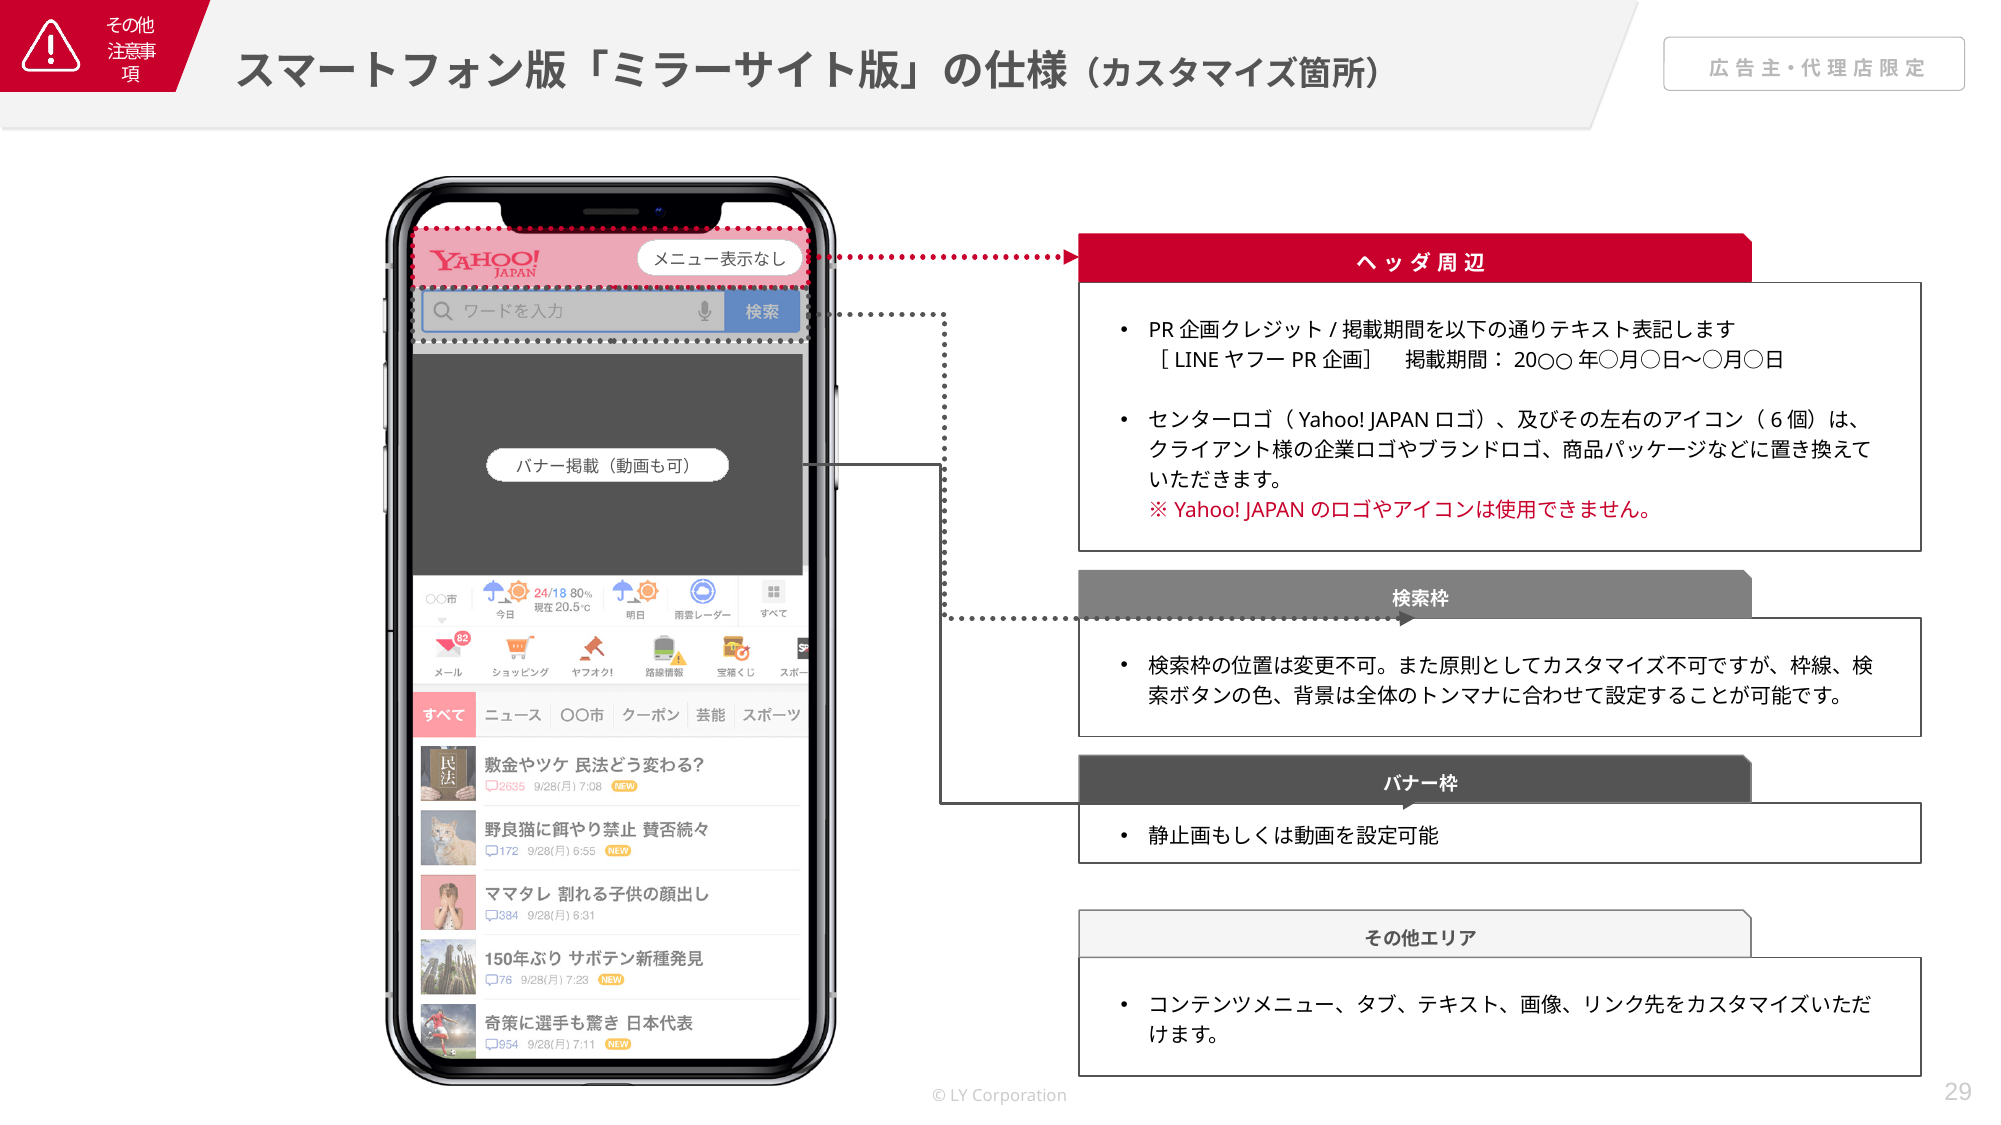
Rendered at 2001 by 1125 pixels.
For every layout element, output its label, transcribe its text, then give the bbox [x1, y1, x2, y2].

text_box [1078, 909, 1922, 1077]
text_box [1078, 755, 1922, 892]
list スマートフォン版「ミラーサイト版」の仕様（カスタマイズ箇所） [234, 41, 1570, 97]
picture [16, 12, 84, 80]
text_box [382, 176, 839, 1090]
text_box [1078, 234, 1922, 553]
list その他 注意事項 [98, 12, 170, 81]
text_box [802, 464, 1080, 780]
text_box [808, 314, 1080, 464]
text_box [1085, 570, 1922, 737]
